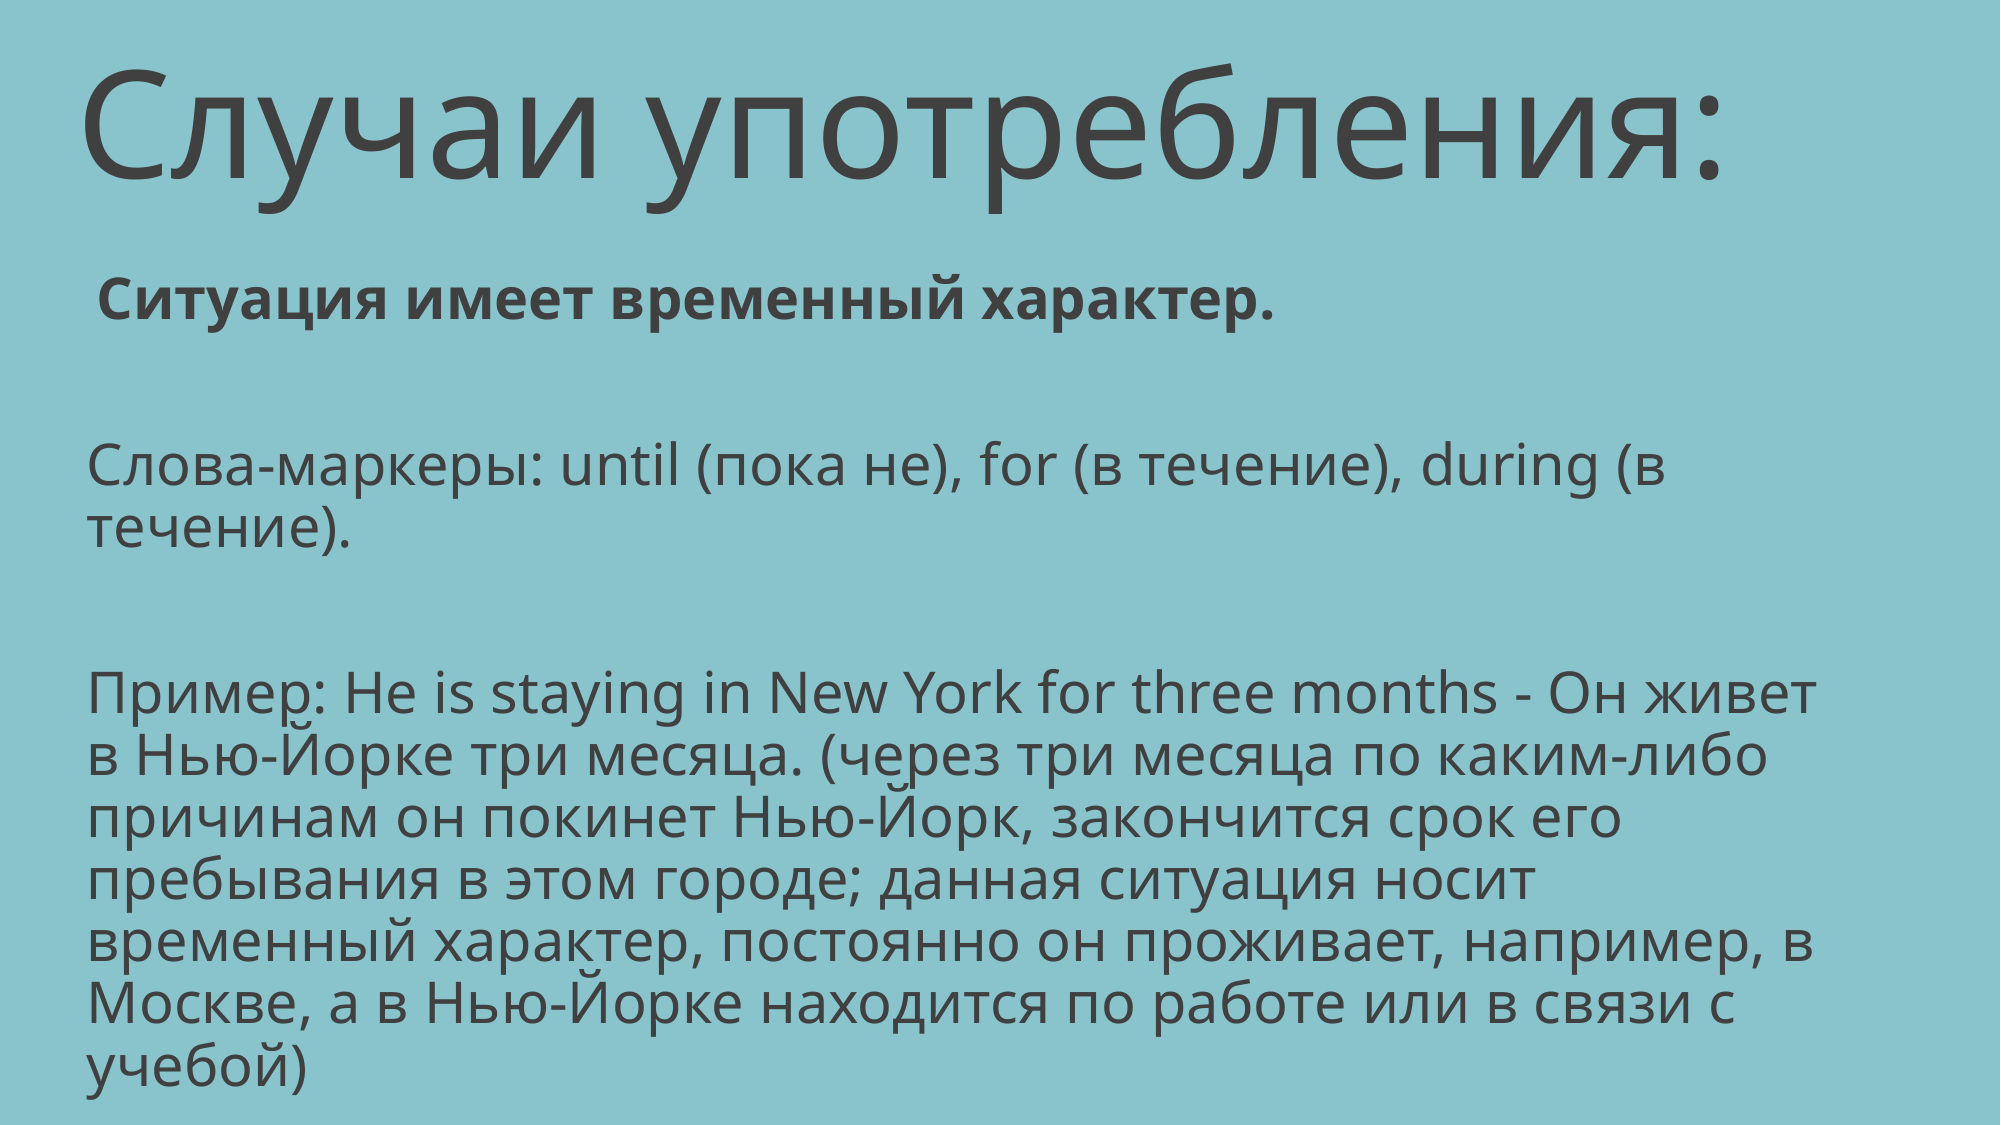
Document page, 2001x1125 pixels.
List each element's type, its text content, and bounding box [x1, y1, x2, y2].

list Ситуация имеет временный характер. Слова-маркеры: until (пока не), for (в течение), during (в течение). Пример: He is staying in New York for three months - Он живет в Нью-Йорке три месяца. (через три месяца по каким-либо причинам он покинет Нью-Йорк, закончится срок его пребывания в этом городе; данная ситуация носит временный характер, постоянно он проживает, например, в Москве, а в Нью-Йорке находится по работе или в связи с учебой) [71, 262, 1845, 1113]
title Случаи употребления: [61, 41, 1845, 263]
